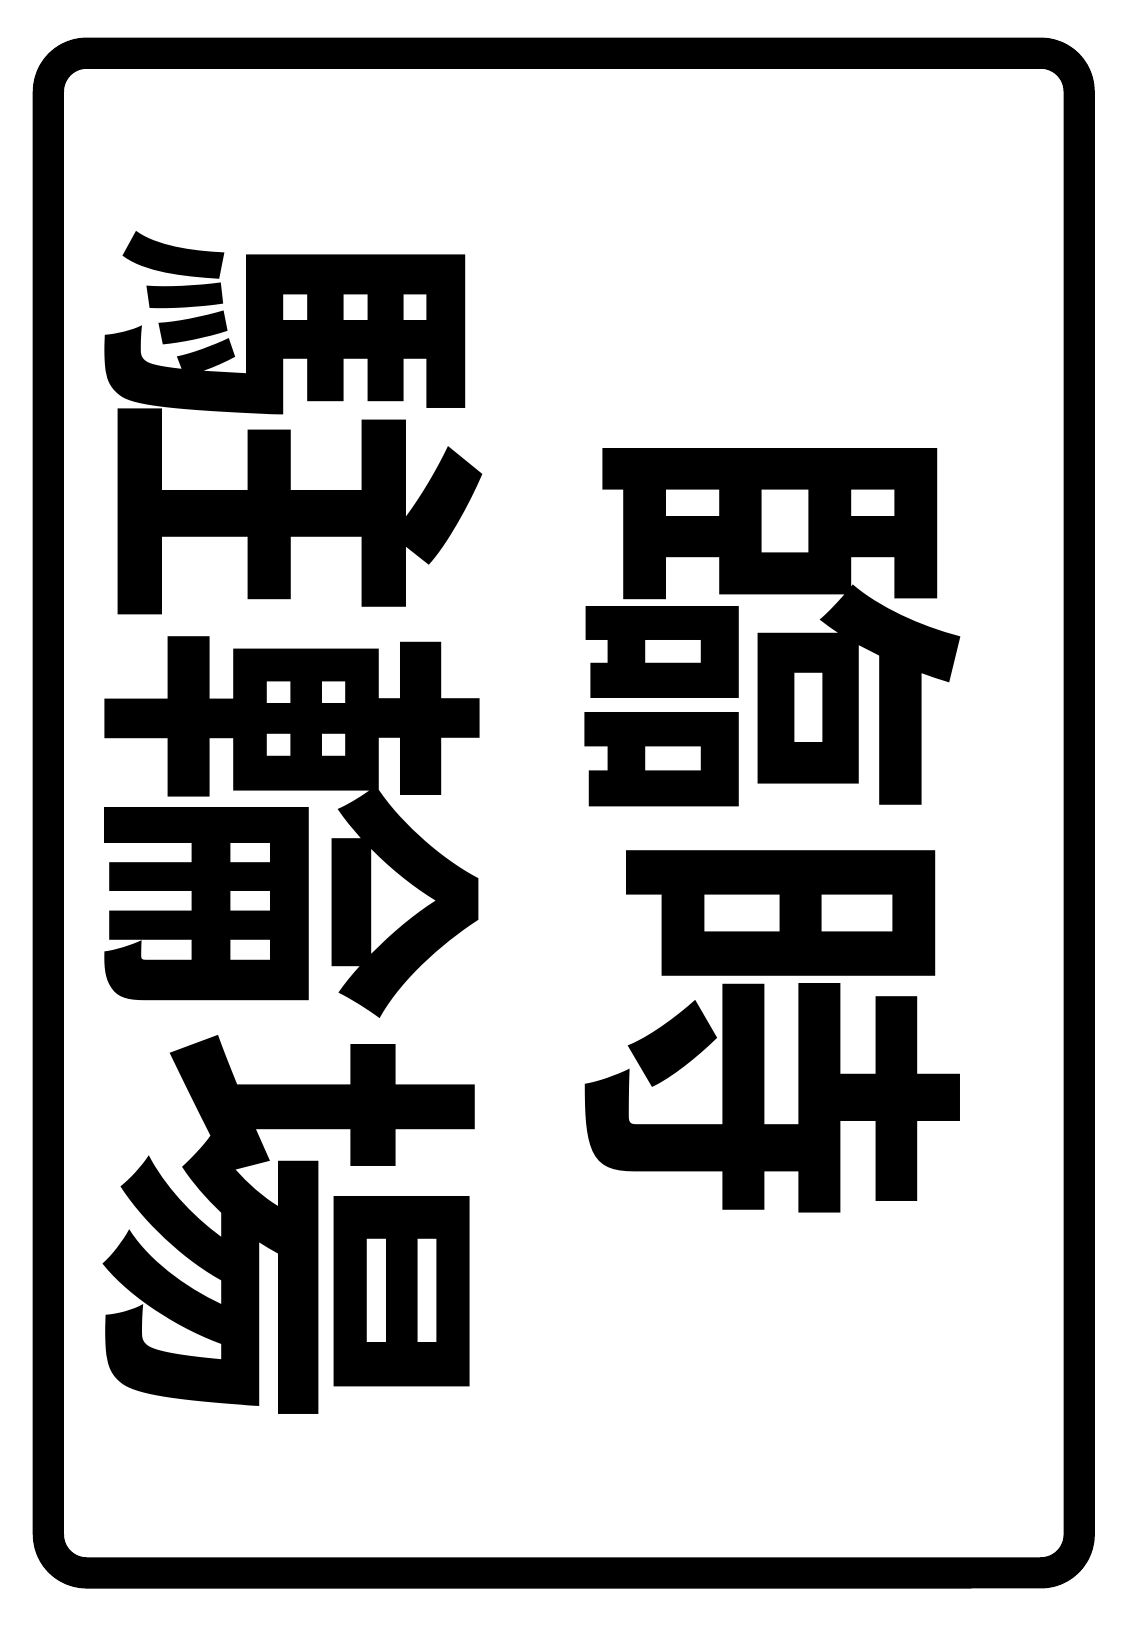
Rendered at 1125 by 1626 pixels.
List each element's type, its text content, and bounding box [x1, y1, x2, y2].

text_box 臨時 駐輪場 [53, 1559, 1053, 1614]
text_box 臨時 駐輪場 [53, 37, 1053, 67]
text_box [46, 51, 1082, 1576]
